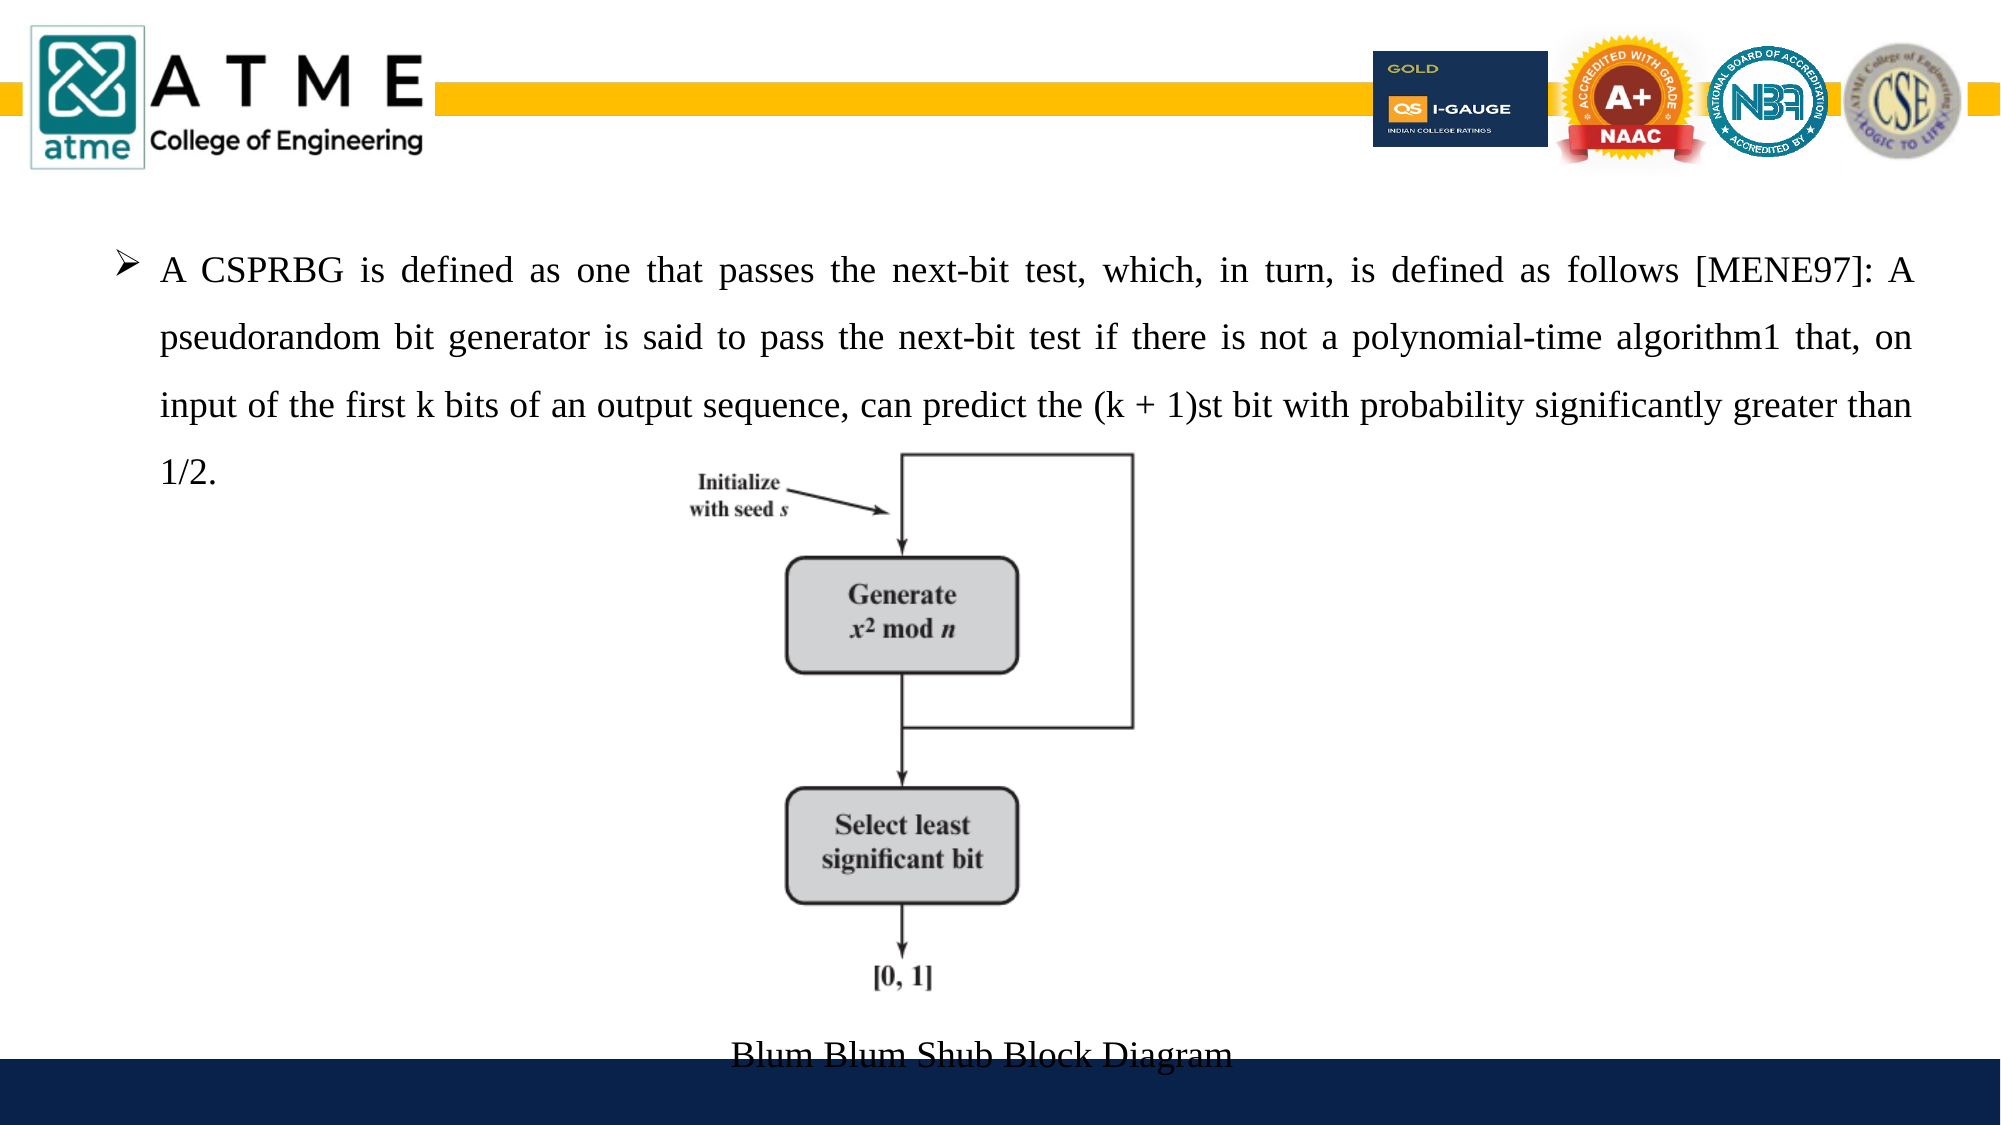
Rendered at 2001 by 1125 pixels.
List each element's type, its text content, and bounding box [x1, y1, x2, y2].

text_box Blum Blum Shub Block Diagram [715, 1022, 1716, 1083]
text_box A CSPRBG is defined as one that passes the next-bit test, which, in turn, is defined as follows [MENE97]: A pseudorandom bit generator is said to pass the next-bit test if there is not a polynomial-time algorithm1 that, on input of the first k bits of an output sequence, can predict the (k + 1)st bit with probability significantly greater than 1/2. [98, 214, 1930, 567]
picture [1840, 26, 1968, 176]
picture [679, 433, 1210, 1005]
picture [22, 15, 435, 178]
picture [0, 1059, 2001, 1125]
picture [1373, 20, 1828, 180]
